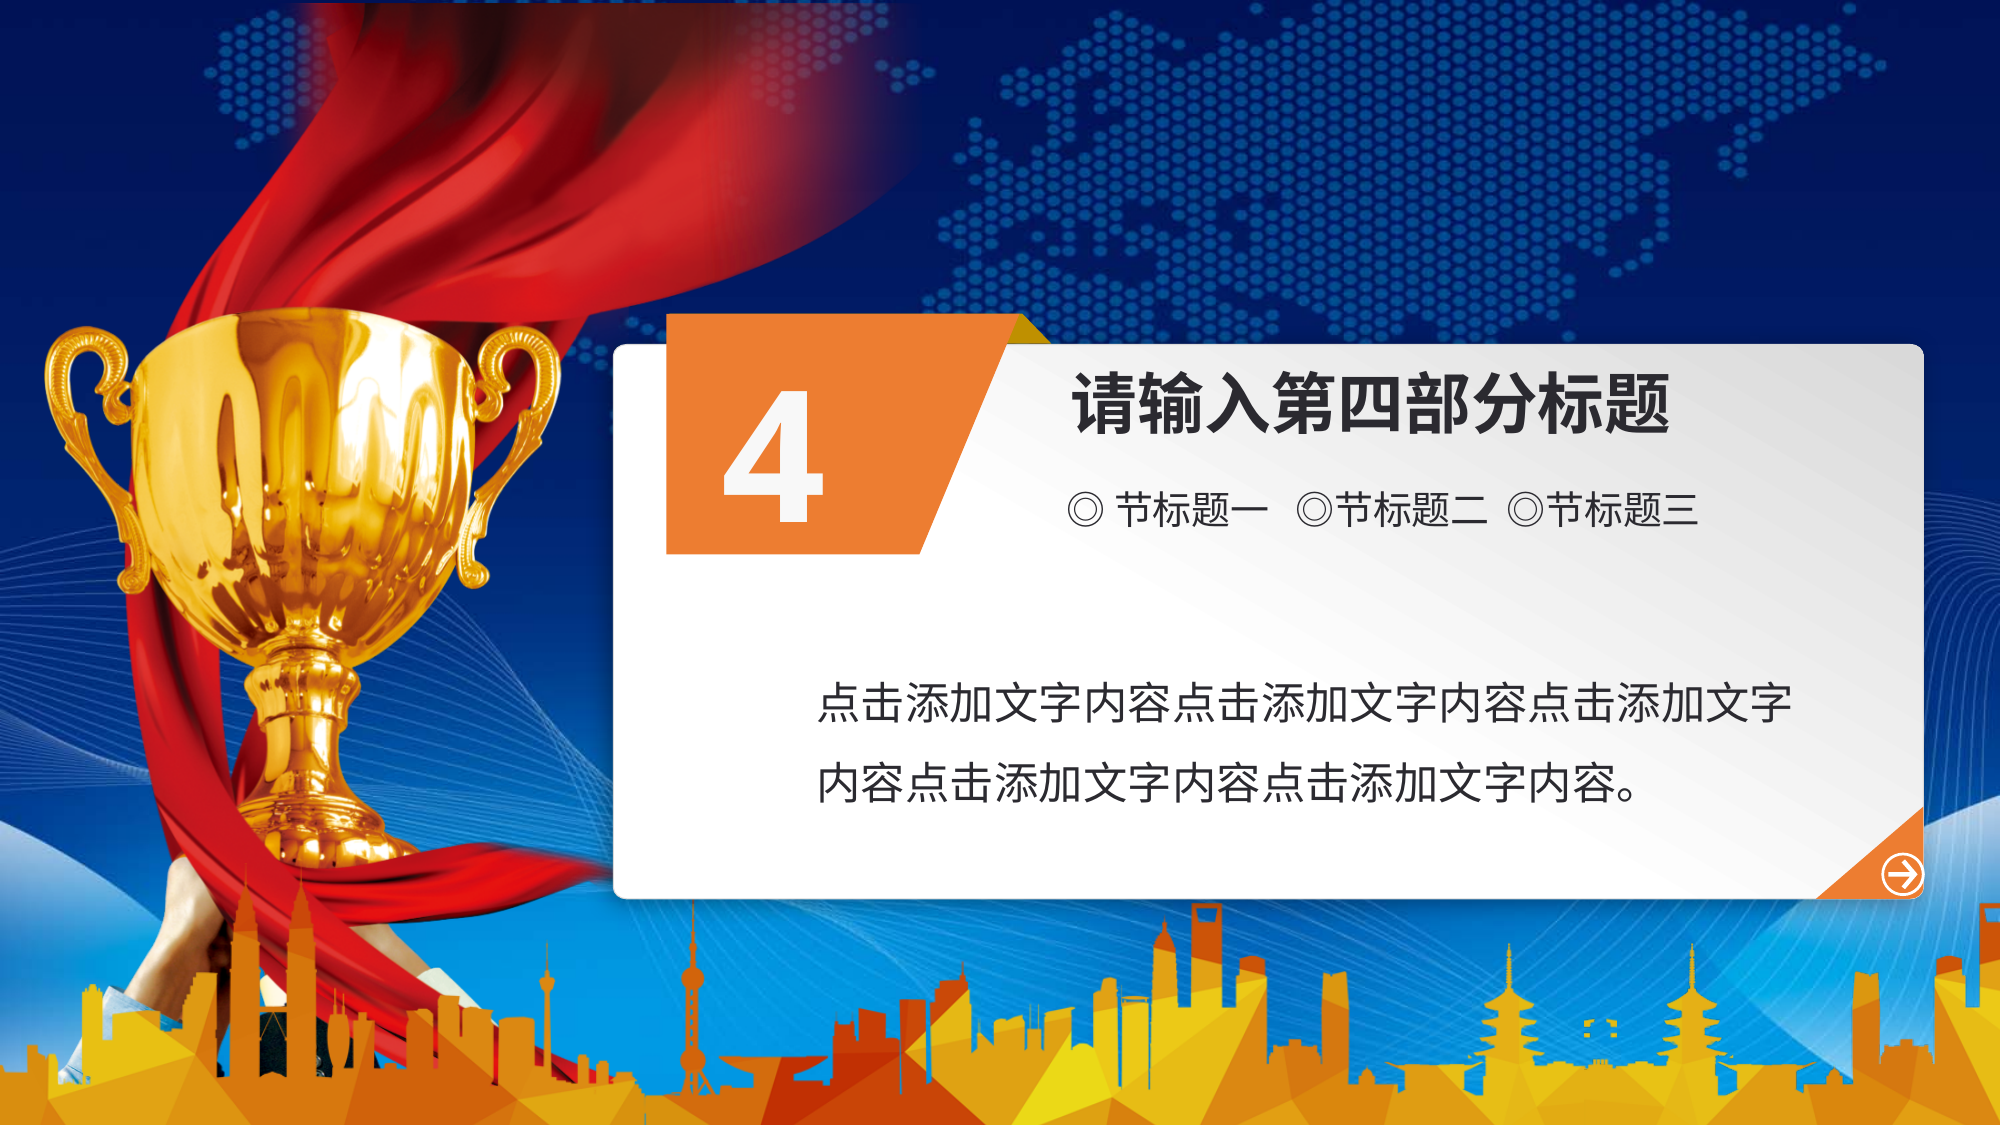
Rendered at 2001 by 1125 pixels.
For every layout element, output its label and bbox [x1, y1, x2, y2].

text_box [613, 344, 1924, 899]
text_box [0, 863, 2000, 1125]
picture [0, 0, 2000, 863]
